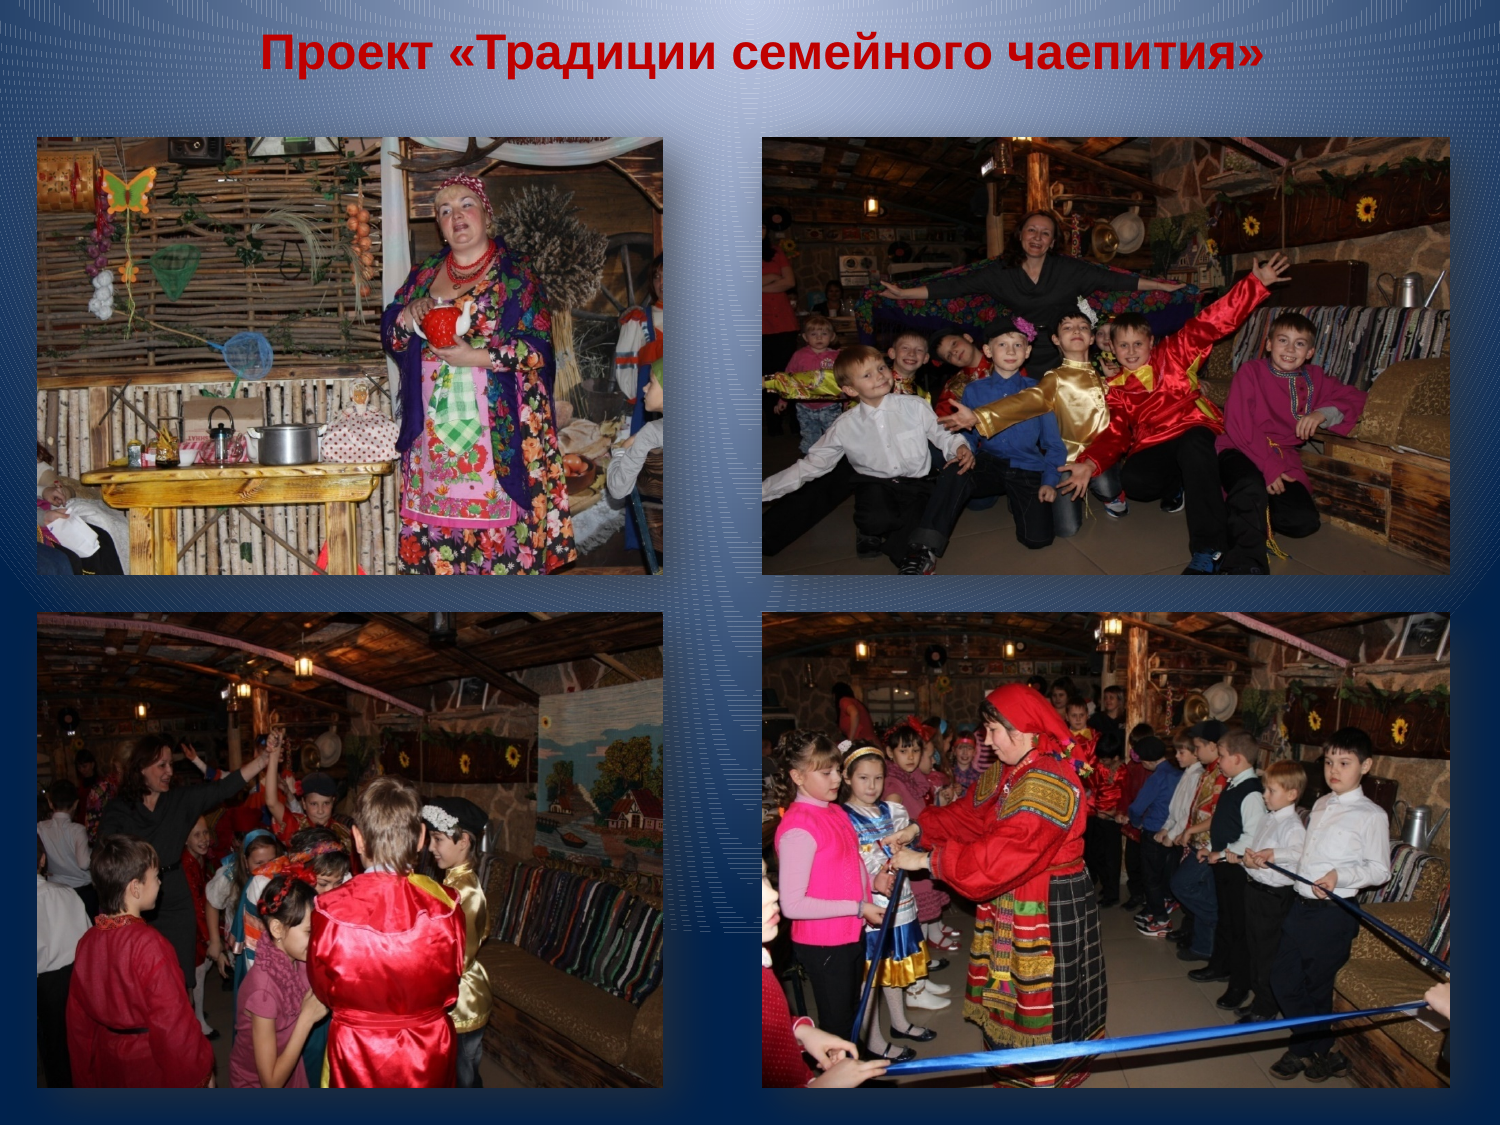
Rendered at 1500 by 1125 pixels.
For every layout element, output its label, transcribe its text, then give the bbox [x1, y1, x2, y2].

picture [762, 612, 1451, 1088]
text_box Проект «Традиции семейного чаепития» [162, 12, 1363, 88]
picture [762, 137, 1451, 576]
picture [37, 612, 663, 1088]
picture [37, 137, 663, 576]
